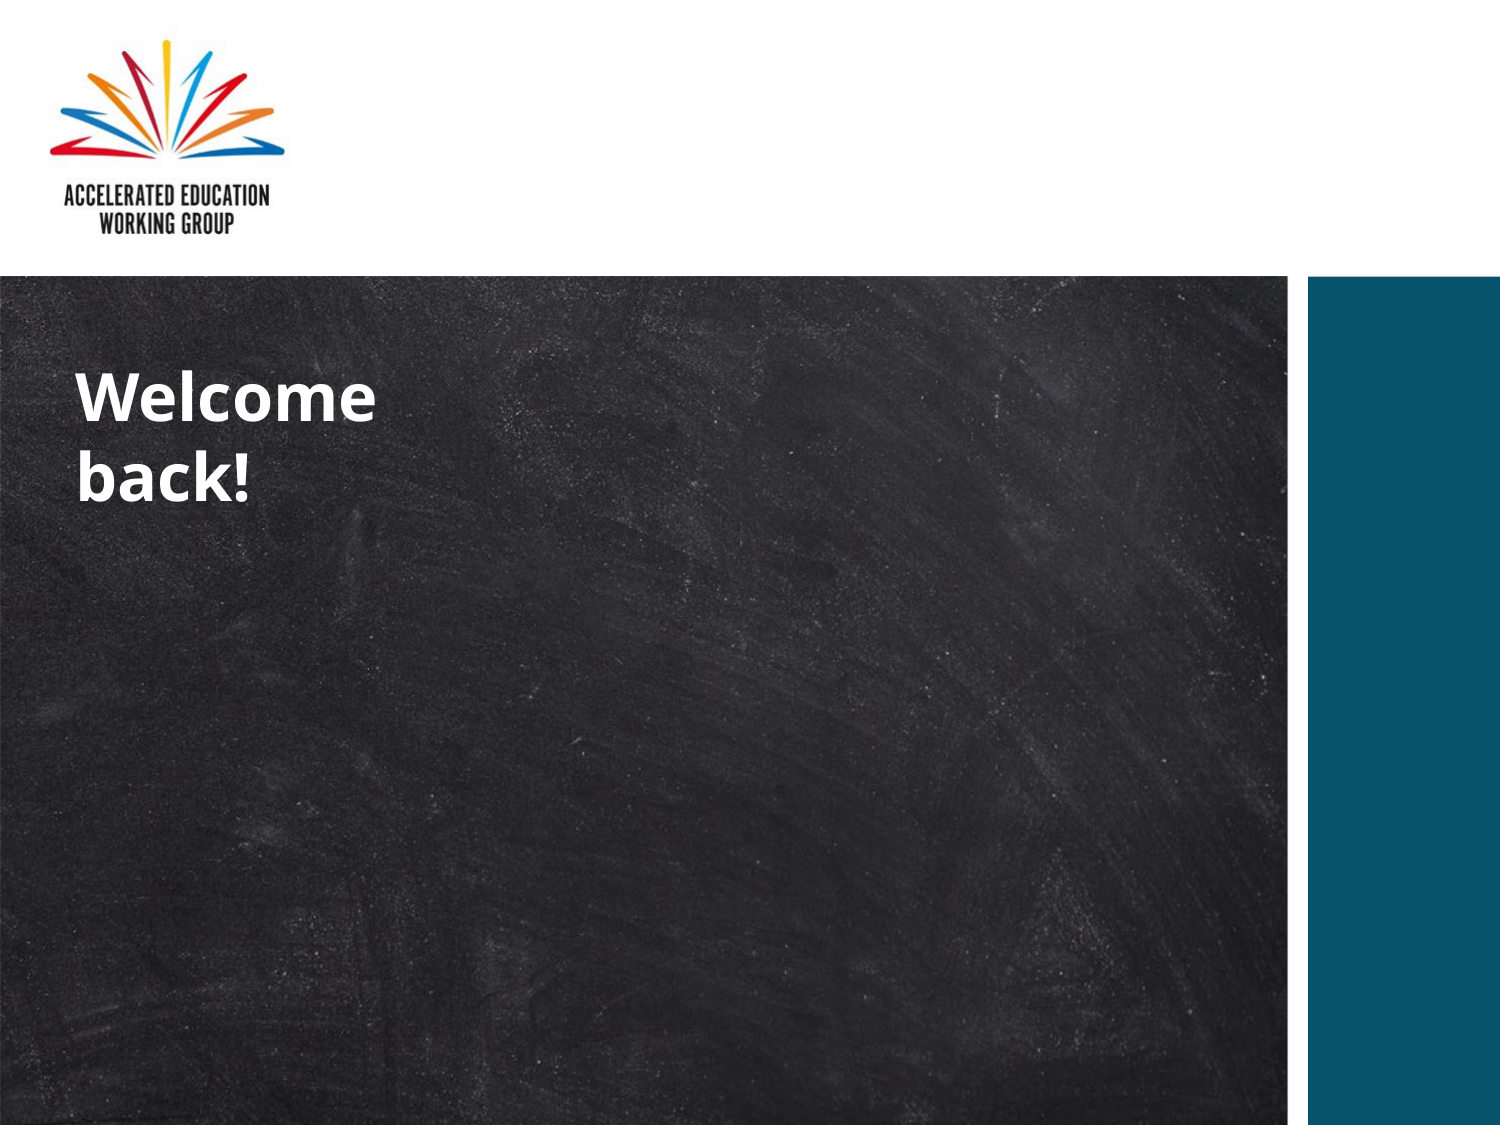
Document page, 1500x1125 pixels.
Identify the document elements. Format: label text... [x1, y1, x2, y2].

picture [0, 276, 1288, 1125]
title Welcome back! [72, 352, 531, 543]
text_box [48, 25, 291, 242]
text_box [1308, 276, 1500, 1125]
